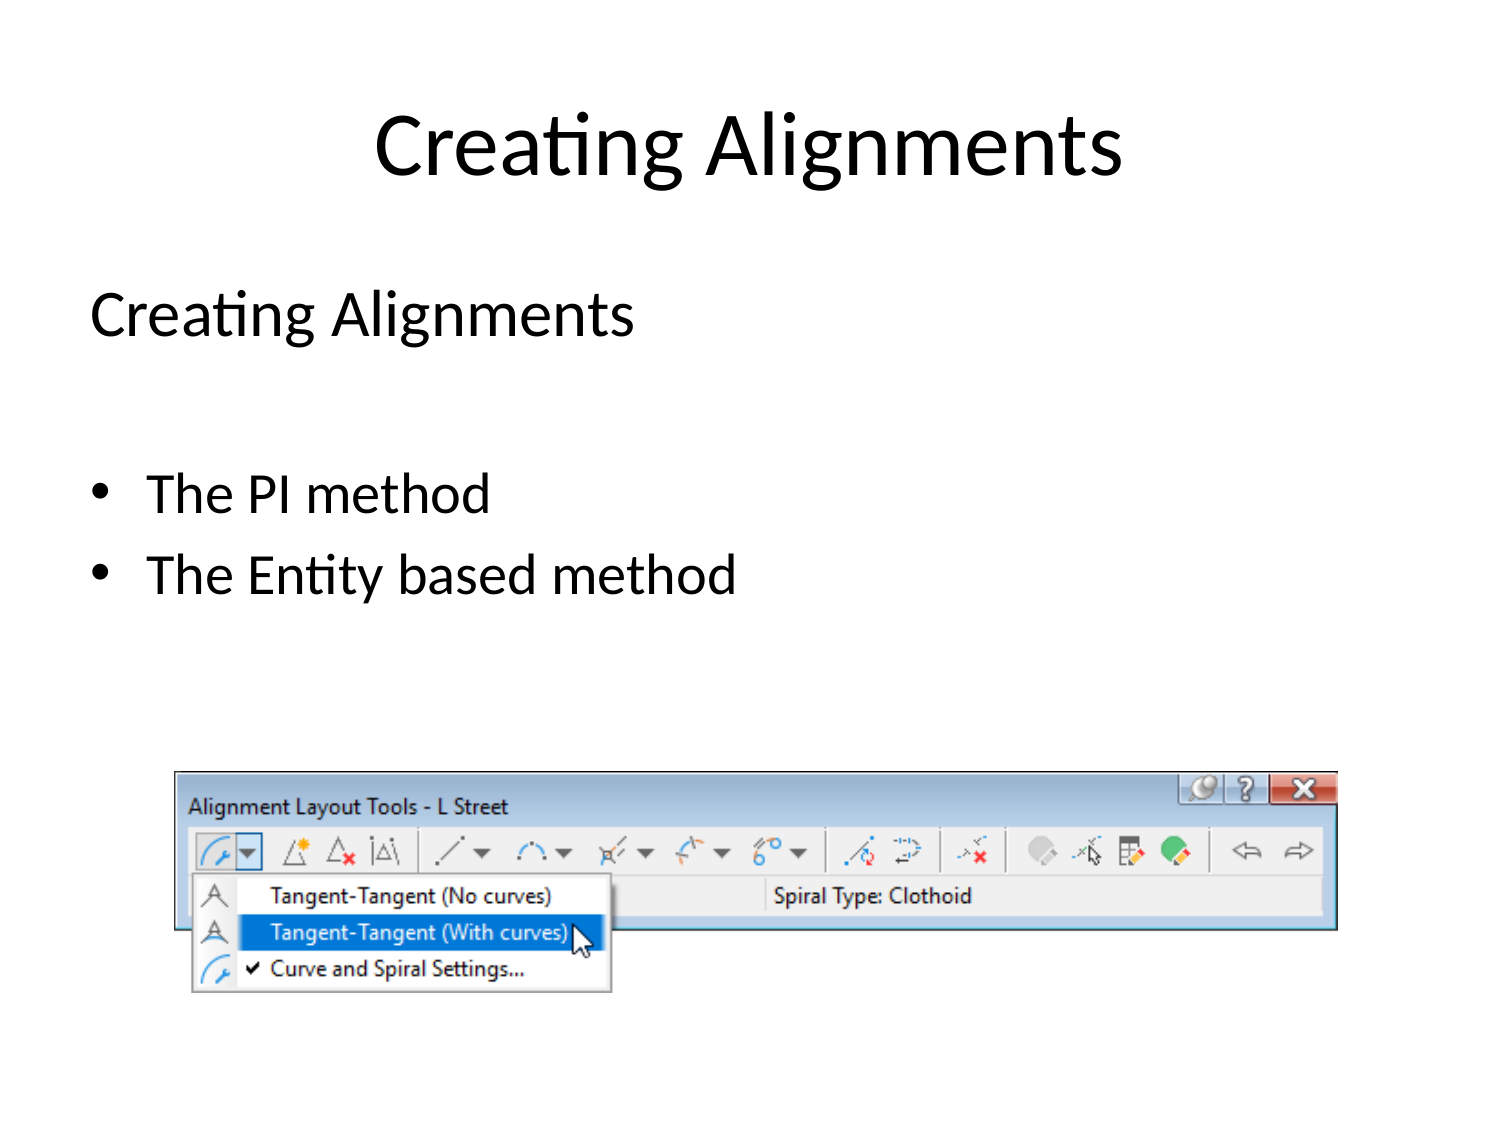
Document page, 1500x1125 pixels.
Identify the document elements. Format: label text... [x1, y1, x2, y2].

title Creating Alignments [75, 45, 1425, 233]
picture [174, 771, 1338, 994]
list Creating Alignments The PI method The Entity based method [75, 262, 1425, 1005]
